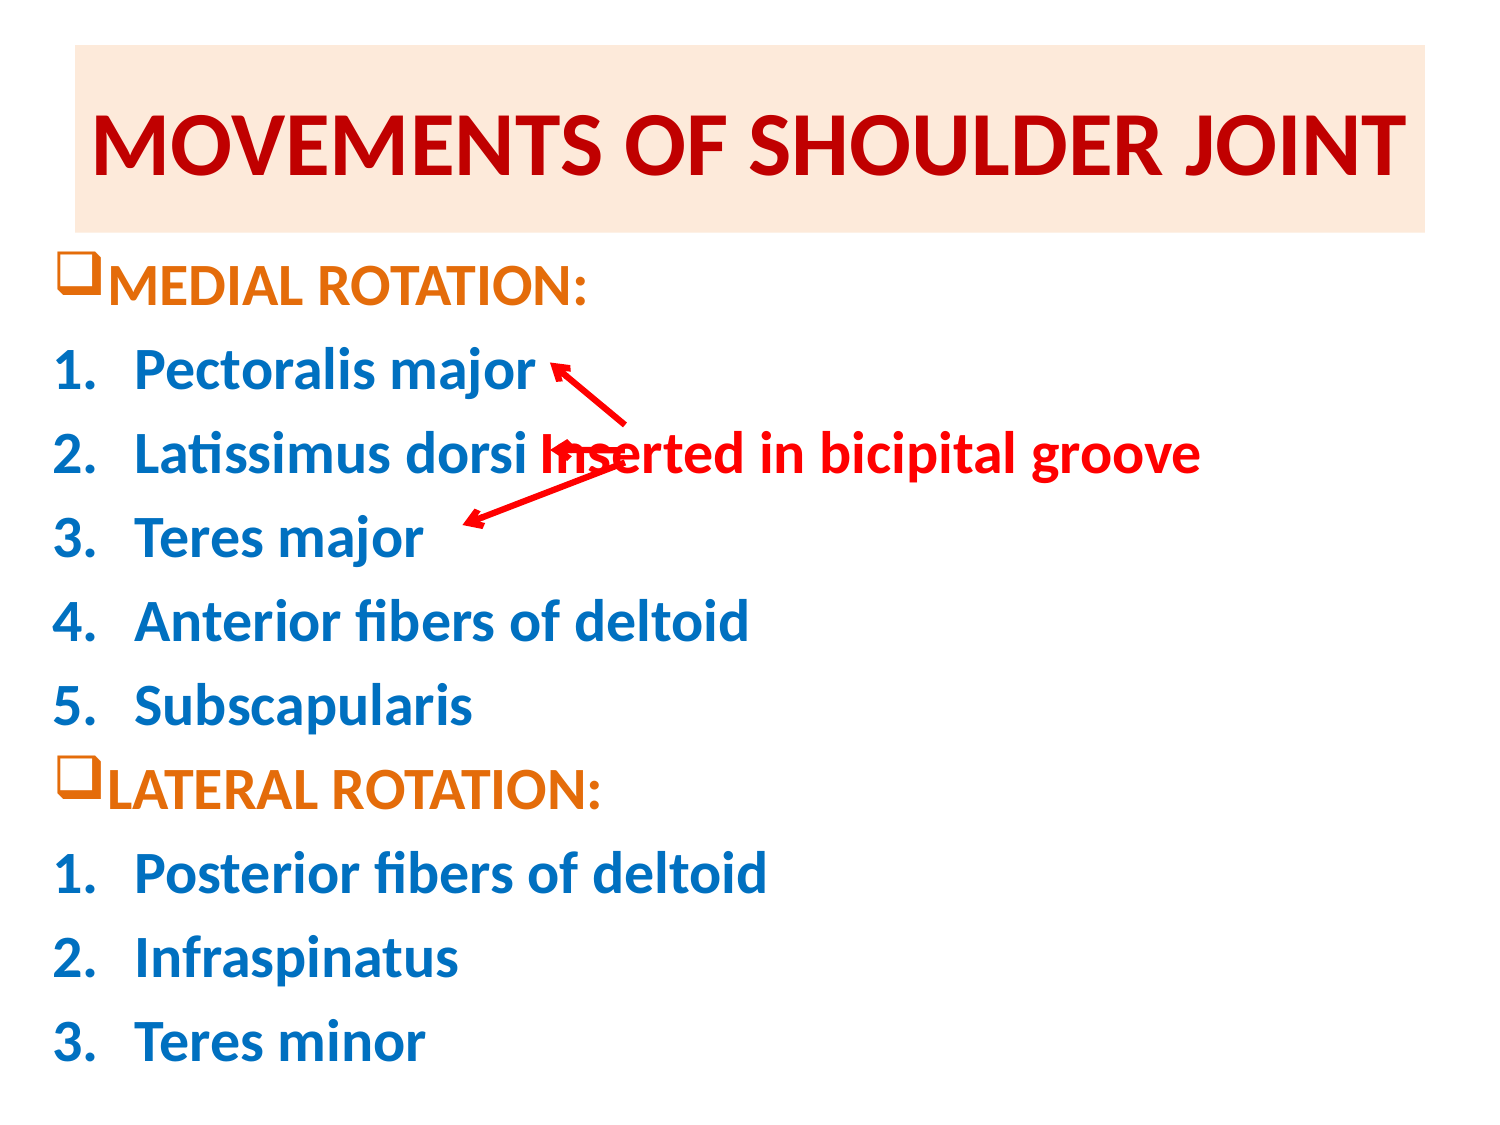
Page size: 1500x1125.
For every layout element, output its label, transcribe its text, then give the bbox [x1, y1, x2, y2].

title MOVEMENTS OF SHOULDER JOINT [75, 45, 1425, 233]
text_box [462, 462, 626, 526]
list MEDIAL ROTATION: Pectoralis major Latissimus dorsi Inserted in bicipital groove Teres major Anterior fibers of deltoid Subscapularis LATERAL ROTATION: Posterior fibers of deltoid Infraspinatus Teres minor [37, 237, 1450, 1088]
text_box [549, 362, 626, 426]
